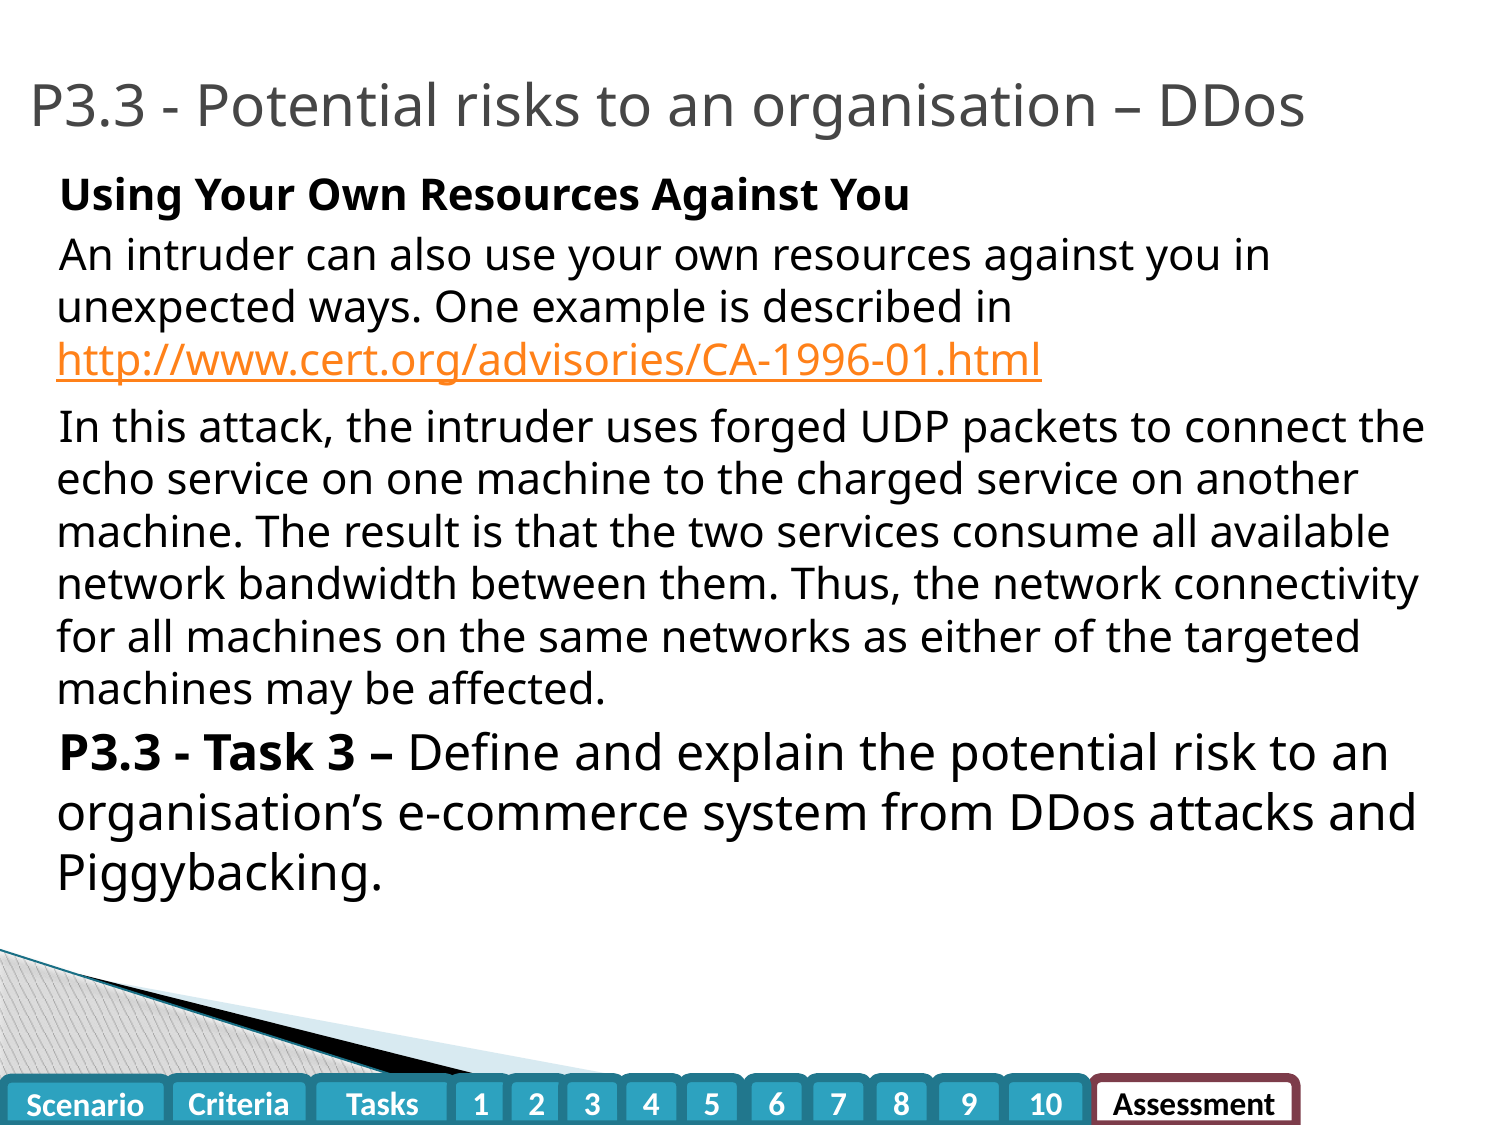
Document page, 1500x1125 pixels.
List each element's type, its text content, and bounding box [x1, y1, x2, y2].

list Using Your Own Resources Against You An intruder can also use your own resources against you in unexpected ways. One example is described in http://www.cert.org/advisories/CA-1996-01.html In this attack, the intruder uses forged UDP packets to connect the echo service on one machine to the charged service on another machine. The result is that the two services consume all available network bandwidth between them. Thus, the network connectivity for all machines on the same networks as either of the targeted machines may be affected. P3.3 - Task 3 – Define and explain the potential risk to an organisation’s e-commerce system from DDos attacks and Piggybacking. [41, 159, 1459, 1012]
text_box P3.3 - Potential risks to an organisation – DDos [29, 30, 1471, 139]
